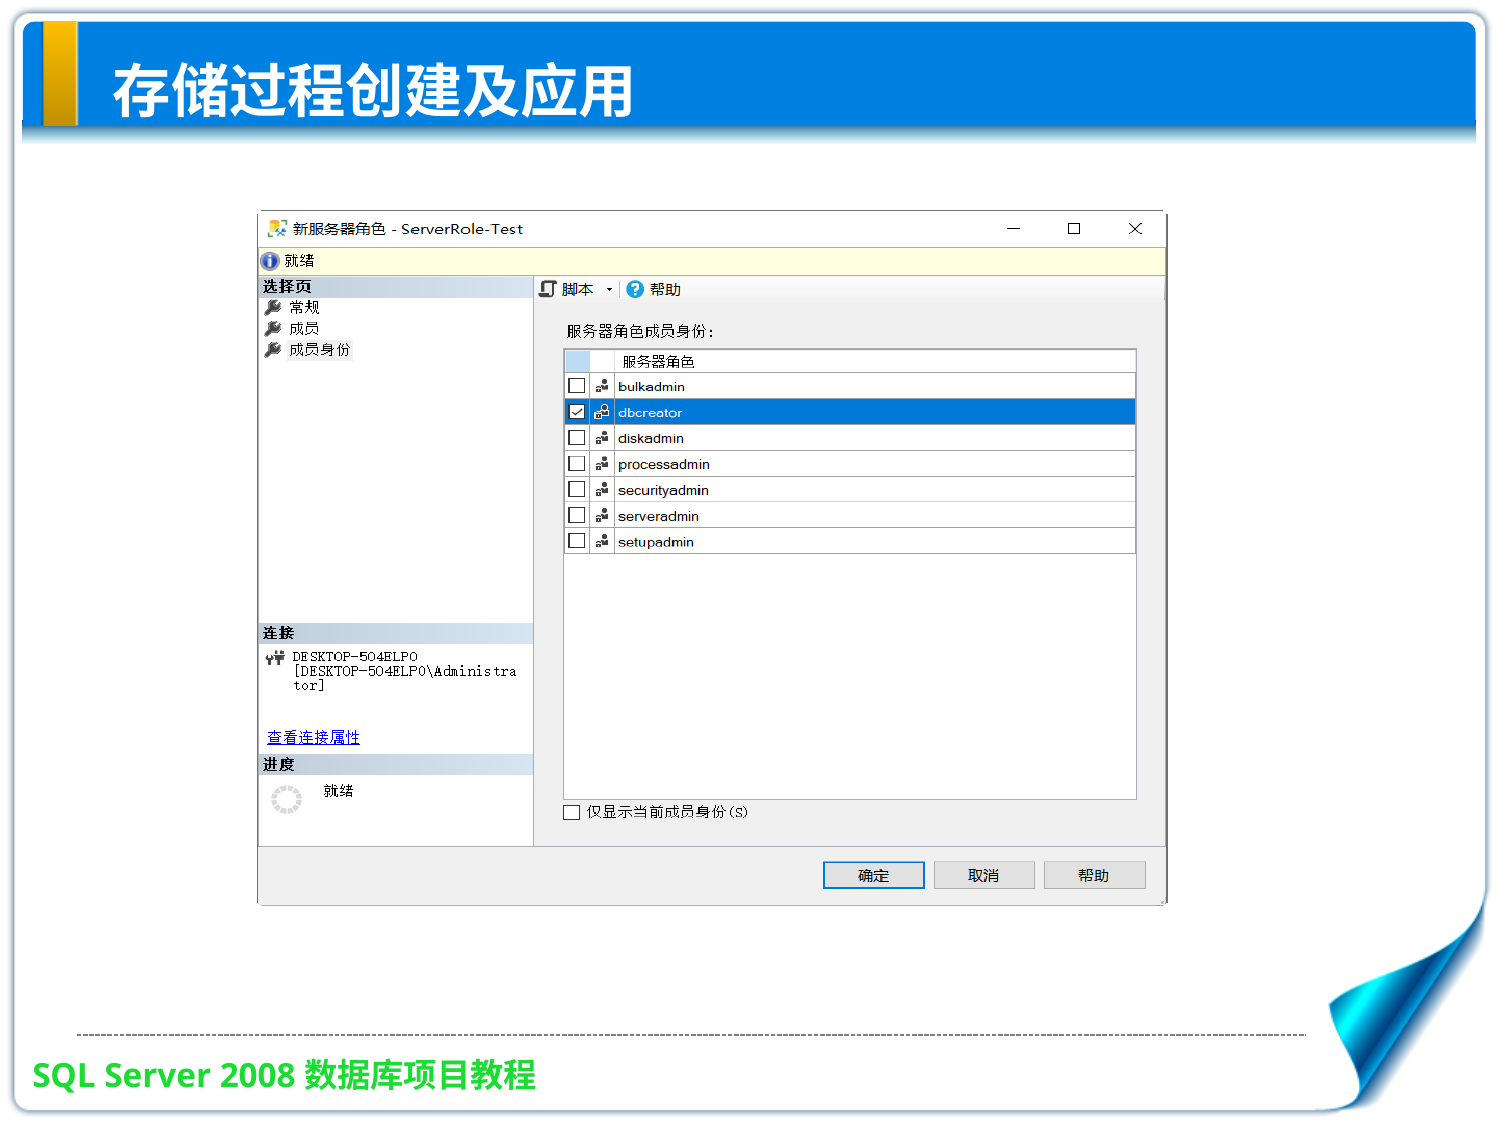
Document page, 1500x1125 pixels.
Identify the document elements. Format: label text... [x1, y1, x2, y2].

picture [0, 0, 1500, 1125]
text_box 存储过程创建及应用 [98, 46, 653, 132]
